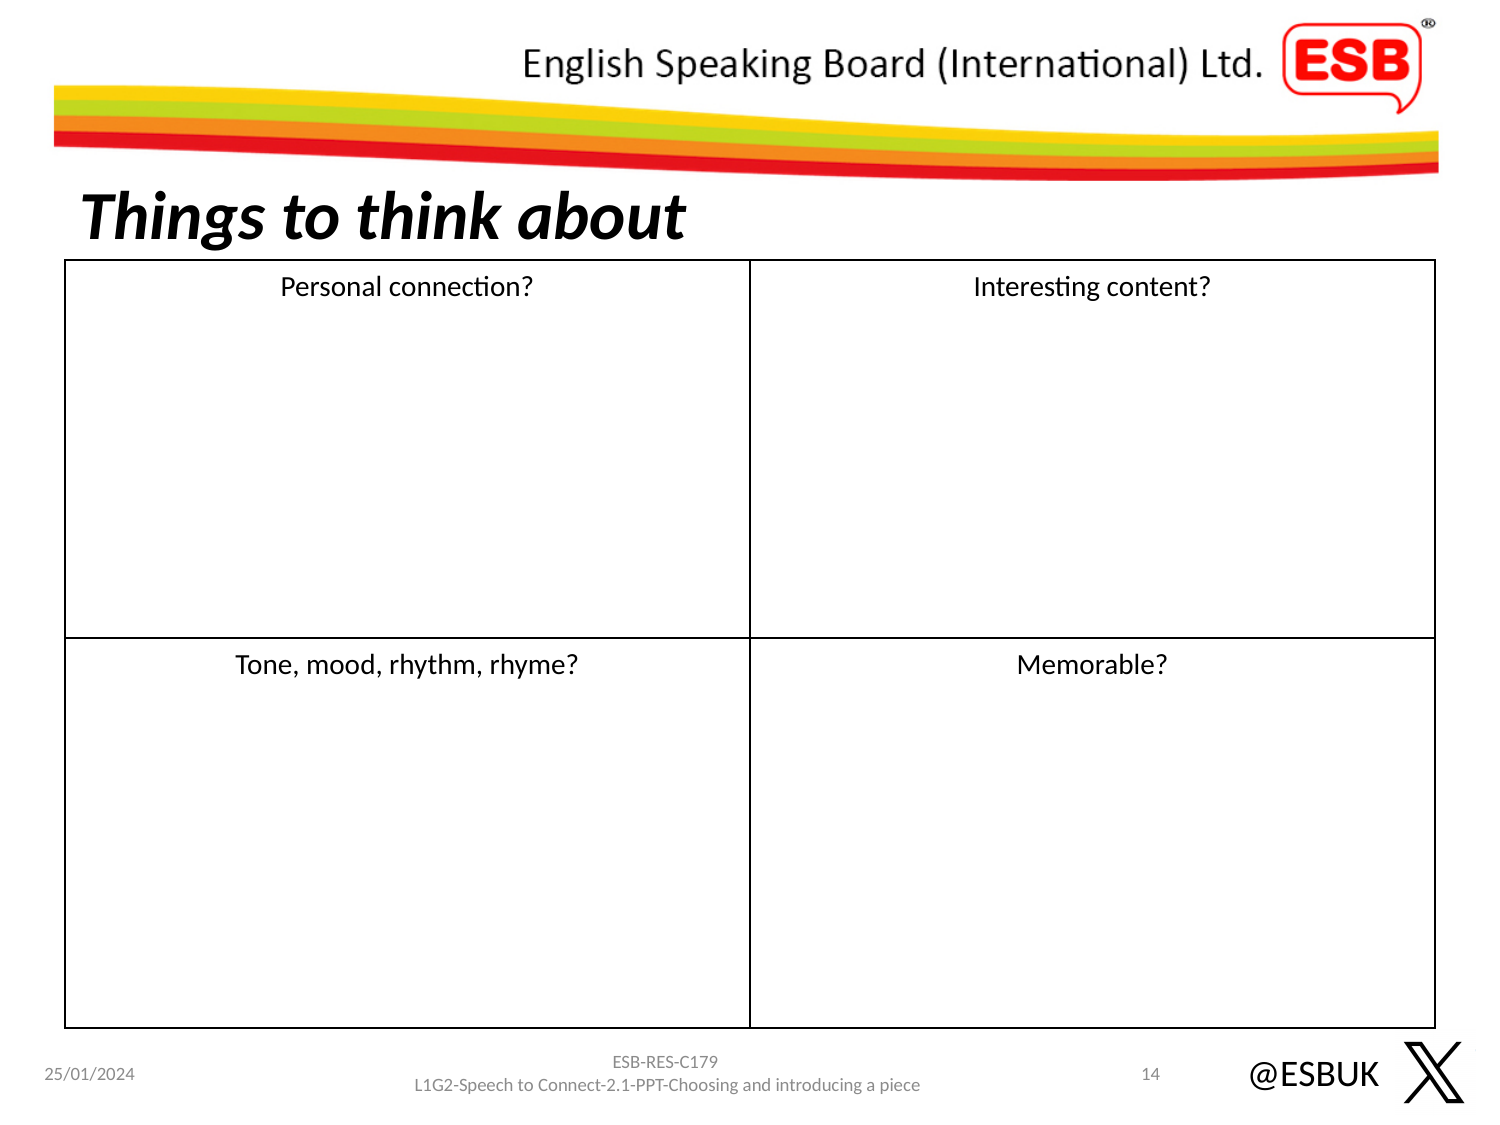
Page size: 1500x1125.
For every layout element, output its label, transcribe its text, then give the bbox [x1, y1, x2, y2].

slide_number 14 [930, 1042, 1176, 1103]
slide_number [29, 1042, 367, 1103]
footer ESB-RES-C179 L1G2-Speech to Connect-2.1-PPT-Choosing and introducing a piece [395, 1042, 930, 1103]
text_box Interesting content? [749, 259, 1436, 637]
title Things to think about [64, 157, 1358, 259]
picture [1395, 1029, 1476, 1116]
text_box Tone, mood, rhythm, rhyme? [64, 637, 749, 1029]
text_box Memorable? [749, 637, 1436, 1029]
text_box Personal connection? [64, 259, 749, 637]
picture [0, 0, 1500, 189]
